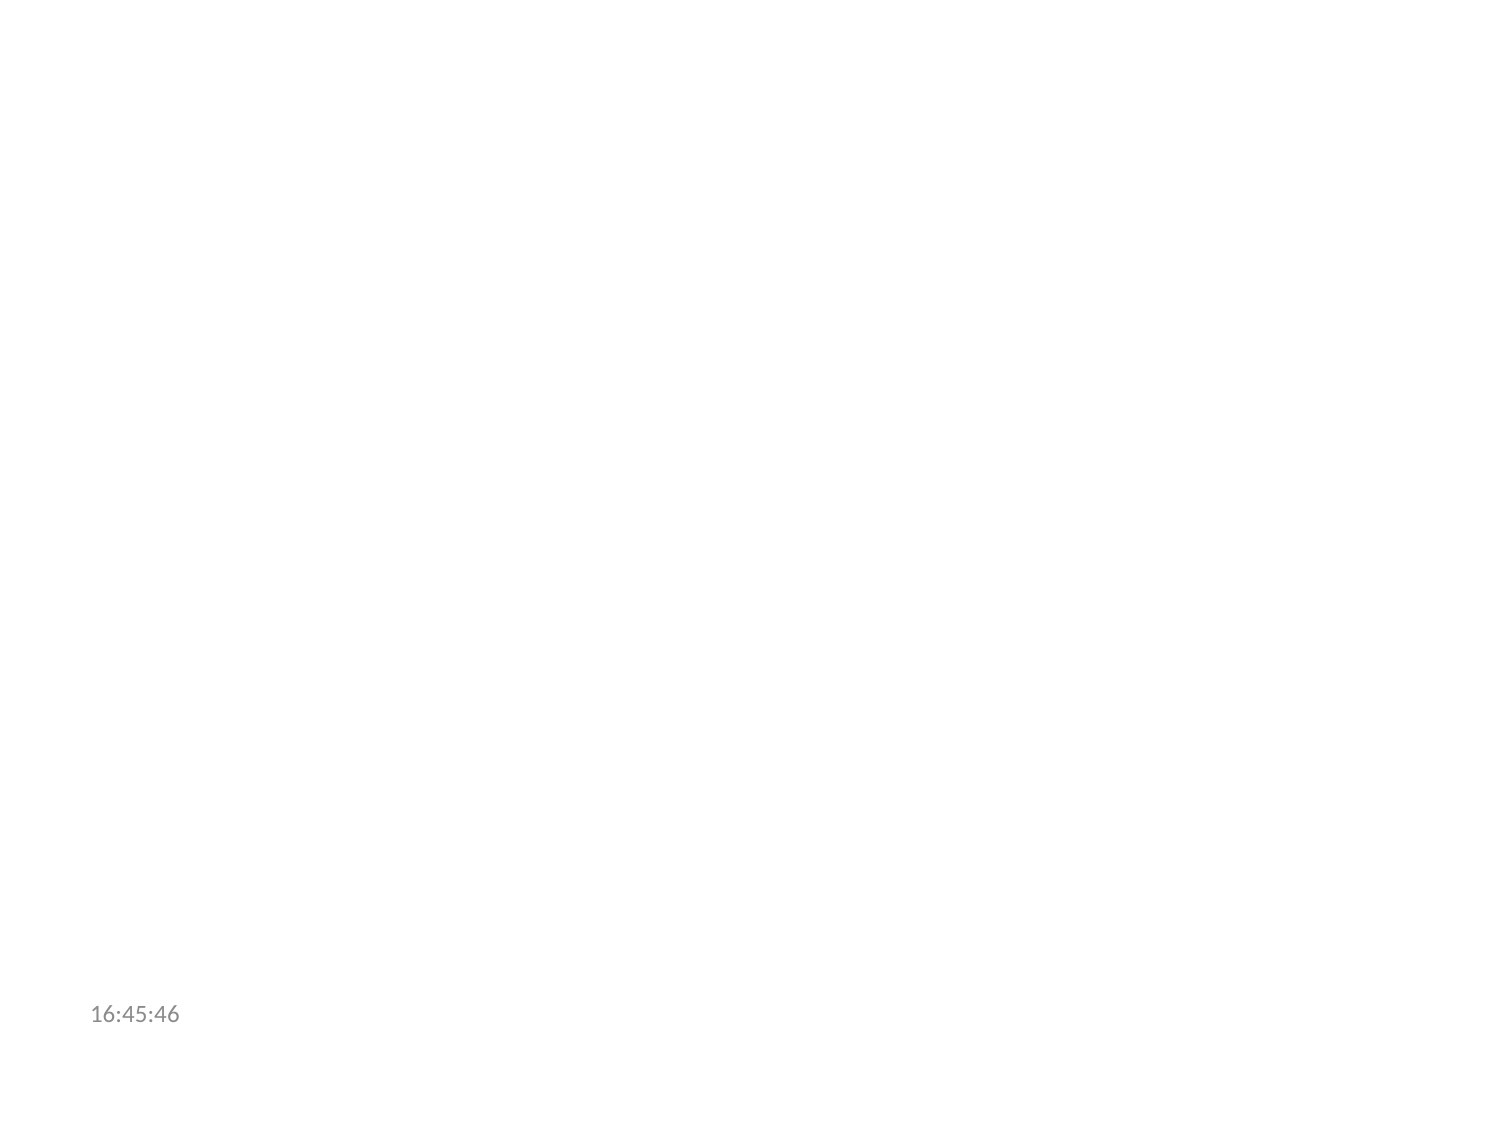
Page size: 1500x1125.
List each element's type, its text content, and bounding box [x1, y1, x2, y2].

text_box 15:35:09 [75, 982, 425, 1043]
